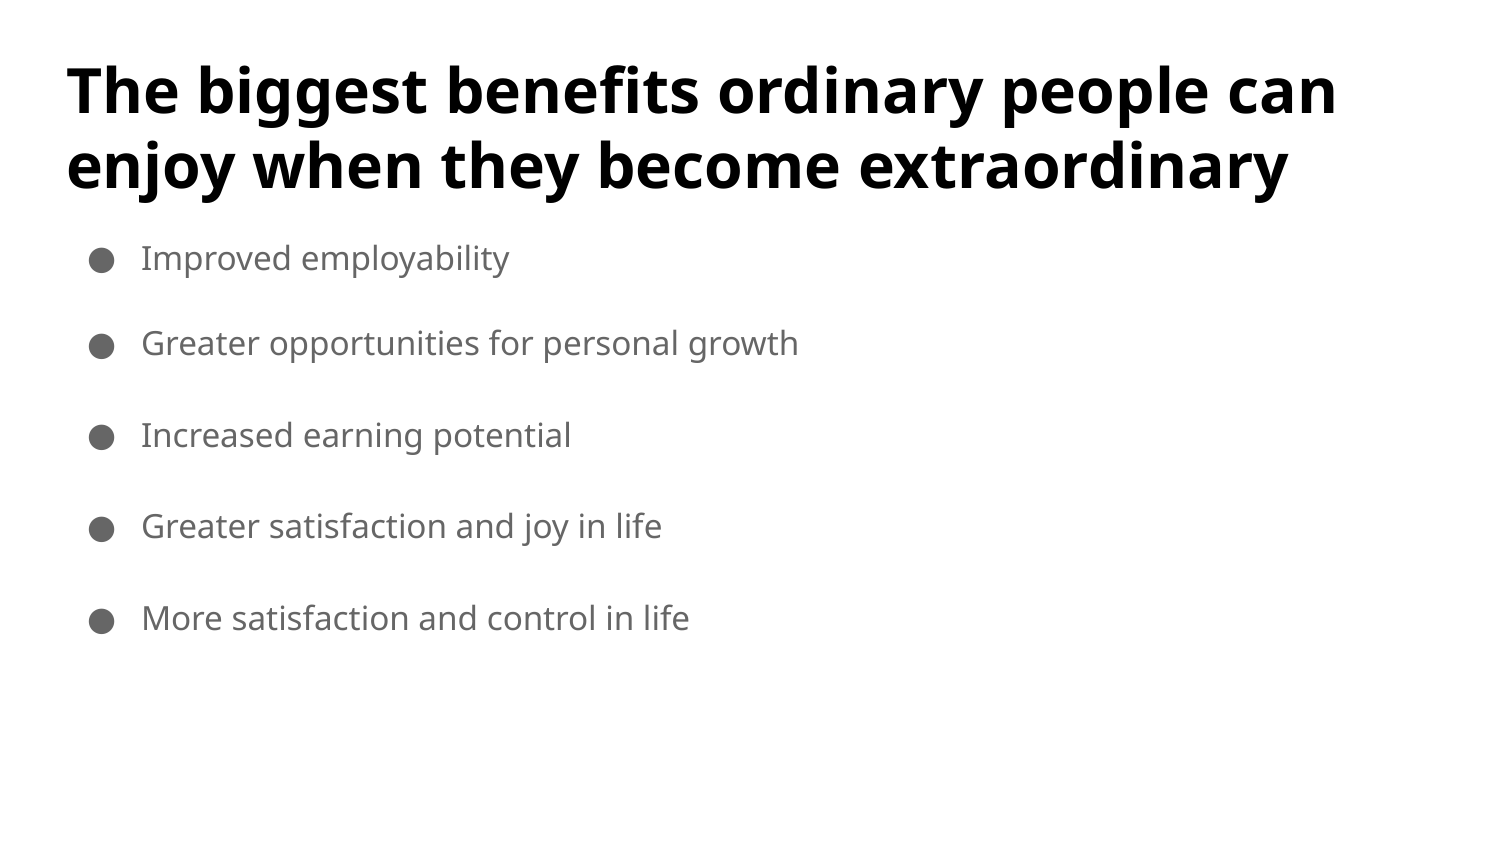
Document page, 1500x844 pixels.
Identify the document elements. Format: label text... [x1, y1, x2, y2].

list Improved employability Greater opportunities for personal growth Increased earning potential Greater satisfaction and joy in life More satisfaction and control in life [51, 215, 1449, 750]
title The biggest benefits ordinary people can enjoy when they become extraordinary [51, 35, 1449, 197]
